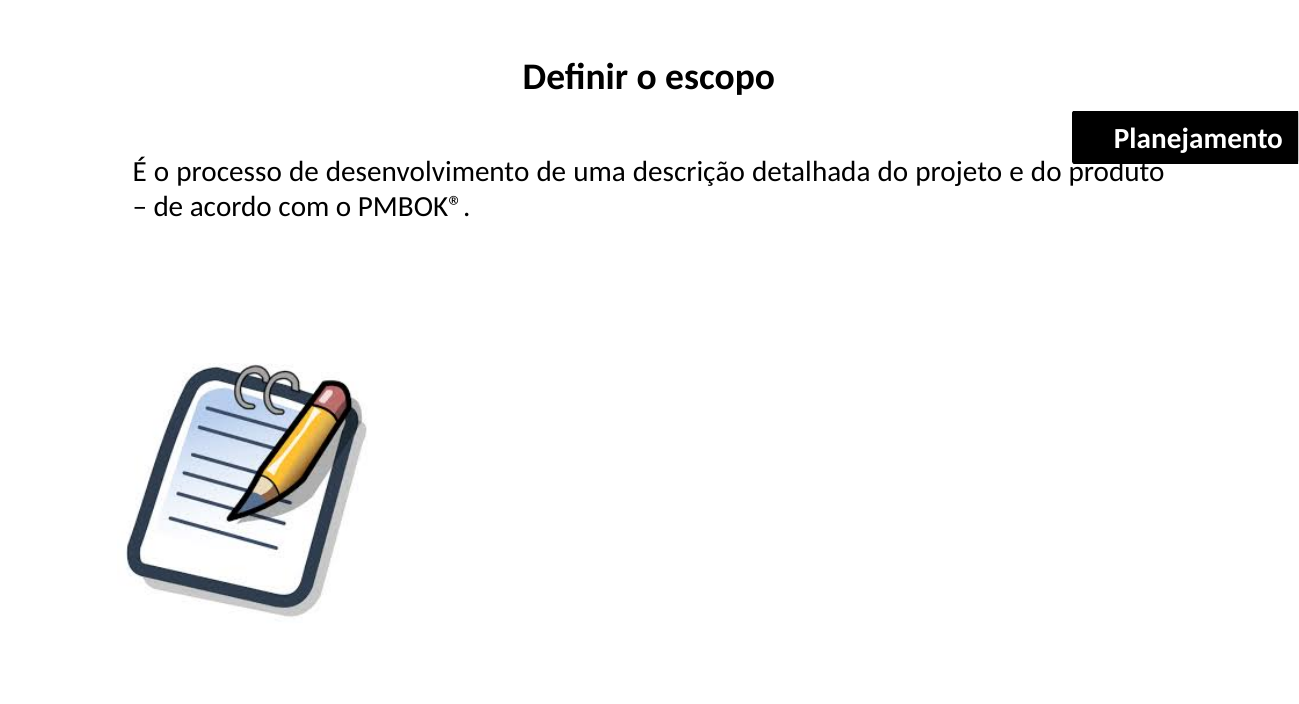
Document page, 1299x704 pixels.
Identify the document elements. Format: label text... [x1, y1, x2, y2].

text_box É o processo de desenvolvimento de uma descrição detalhada do projeto e do produto – de acordo com o PMBOK®. [117, 145, 1181, 232]
text_box Definir o escopo [0, 44, 1299, 106]
picture [117, 363, 378, 624]
text_box Planejamento [1074, 112, 1299, 162]
